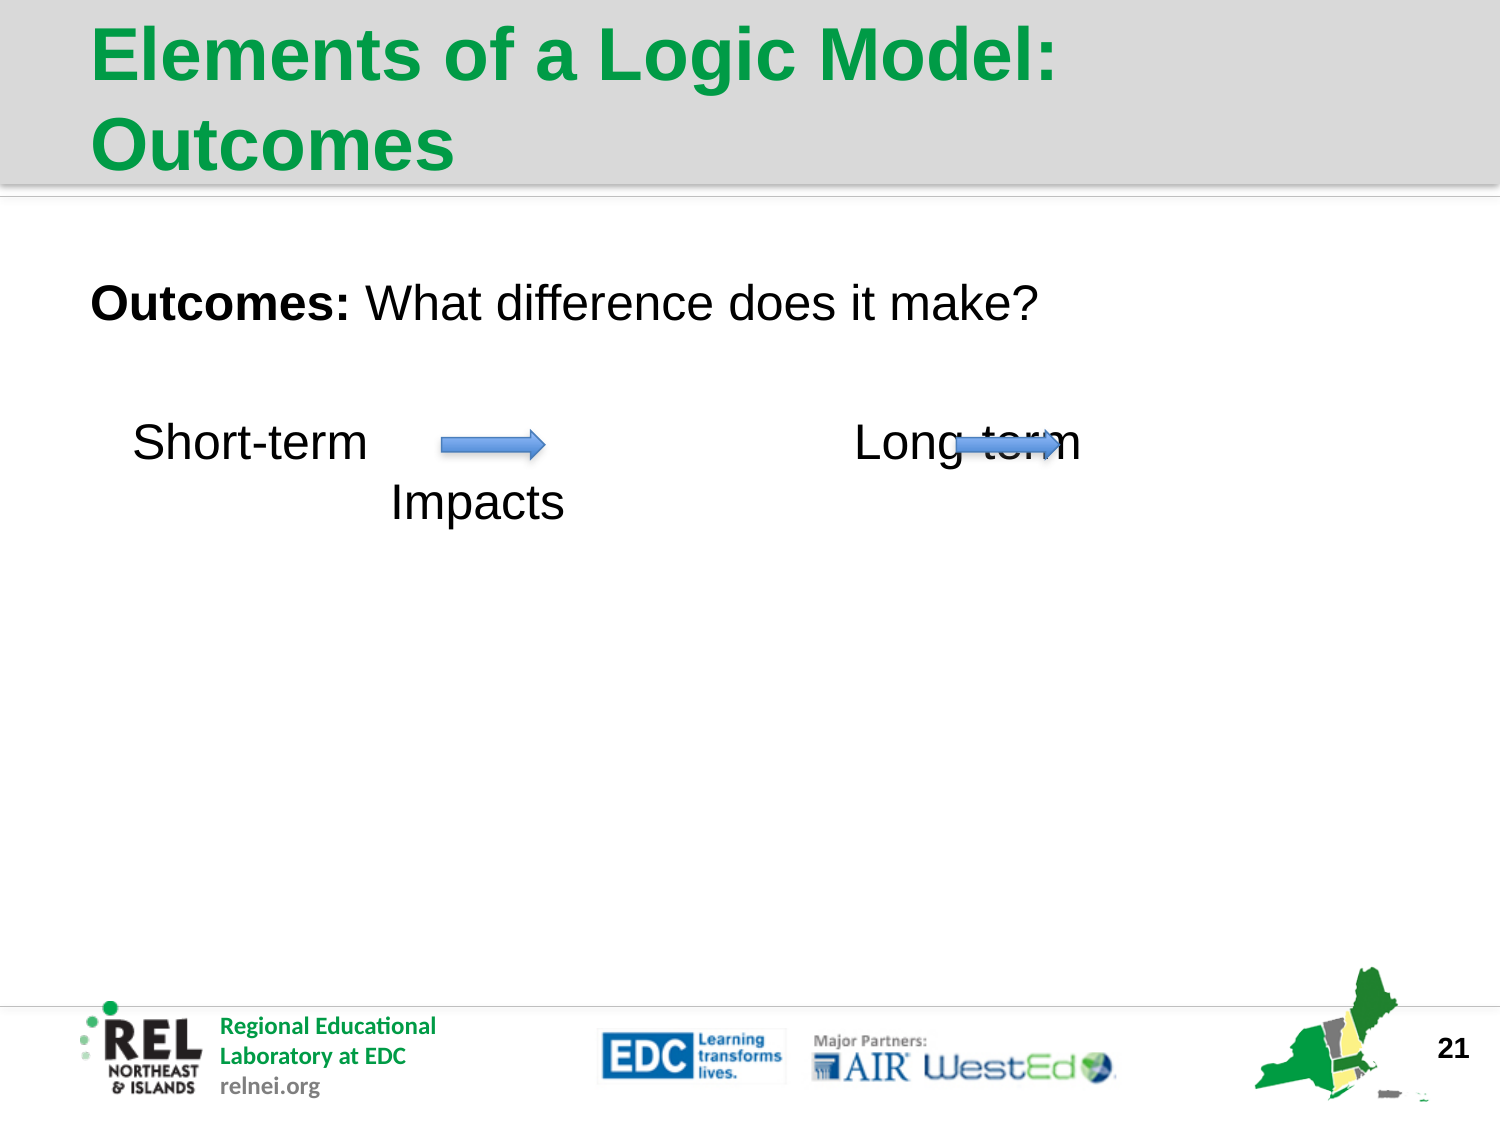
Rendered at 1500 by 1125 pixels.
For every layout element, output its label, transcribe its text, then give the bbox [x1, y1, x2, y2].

picture [594, 1028, 1138, 1091]
picture [80, 1001, 227, 1108]
text_box [956, 430, 1060, 459]
text_box [441, 430, 545, 459]
picture [1245, 964, 1442, 1103]
slide_number 21 [1393, 1016, 1485, 1077]
title Elements of a Logic Model: Outcomes [75, 25, 1425, 165]
list Outcomes: What difference does it make? Short-term Long-term Impacts [75, 262, 1425, 982]
